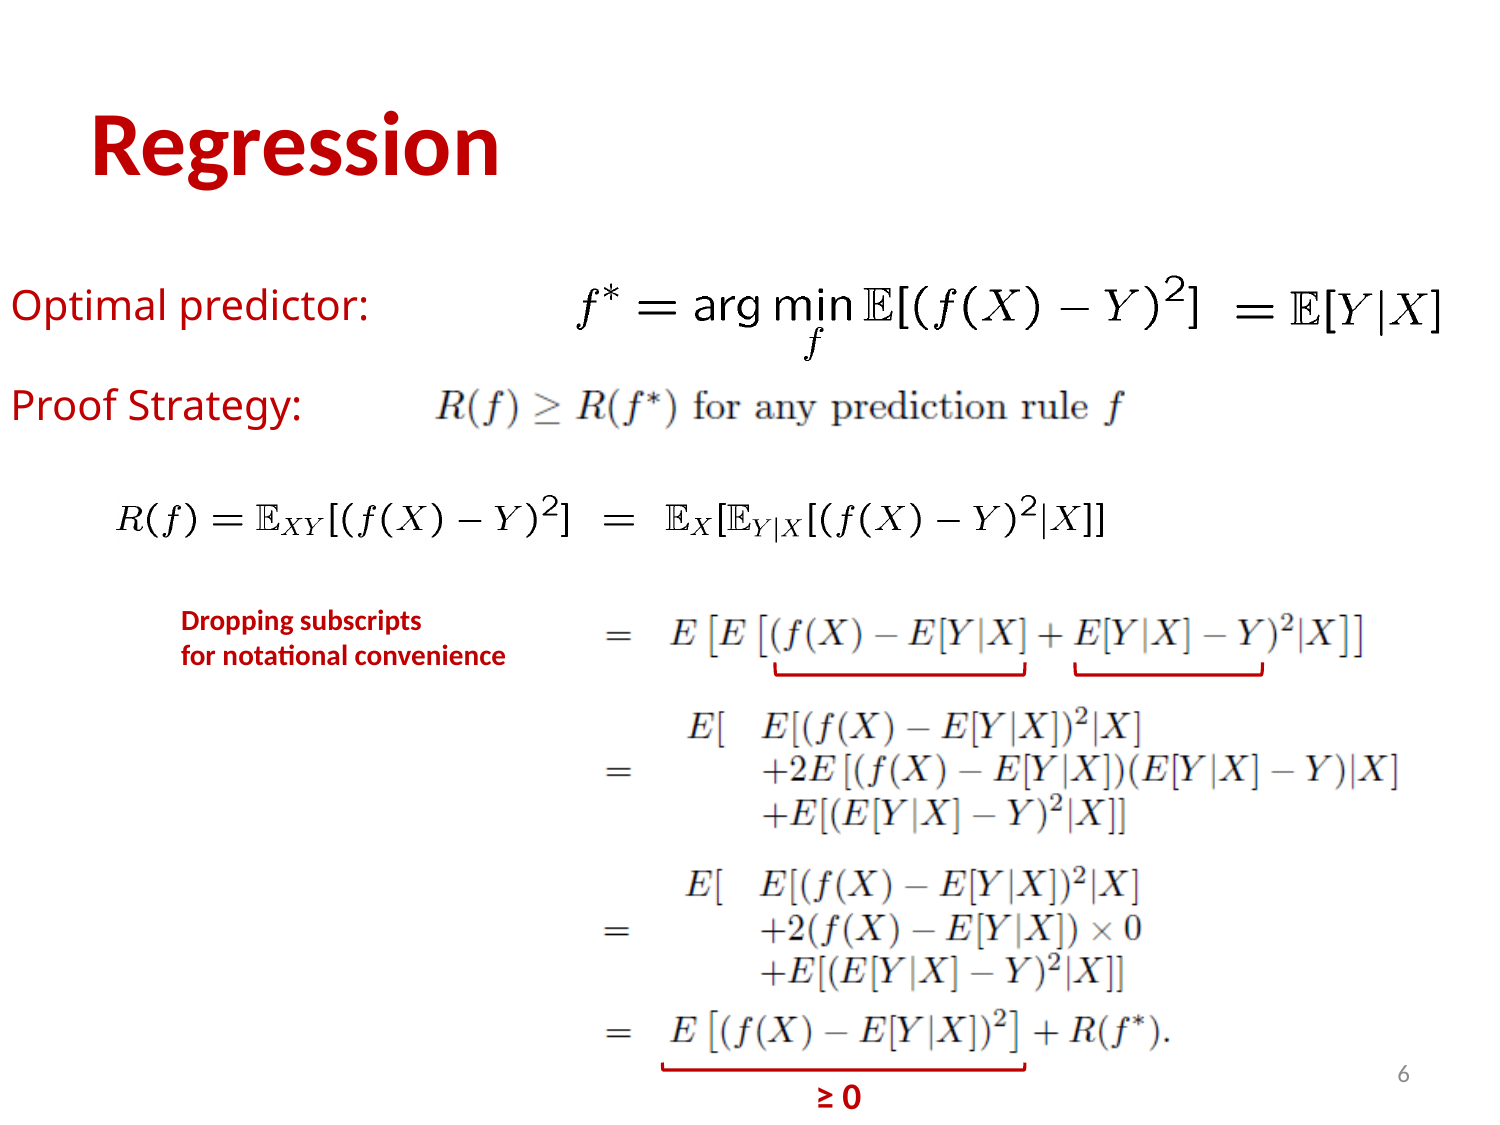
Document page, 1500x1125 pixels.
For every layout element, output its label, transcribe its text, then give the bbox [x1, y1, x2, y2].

picture [428, 365, 1126, 458]
picture [574, 274, 1199, 363]
title Regression [75, 45, 1425, 233]
picture [115, 493, 1317, 551]
slide_number 6 [1074, 1042, 1425, 1103]
picture [1224, 287, 1440, 338]
text_box Optimal predictor: Proof Strategy: [0, 271, 535, 437]
text_box ≥ 0 [800, 1073, 877, 1125]
text_box Dropping subscripts for notational convenience [166, 593, 522, 679]
picture [562, 580, 1500, 1065]
